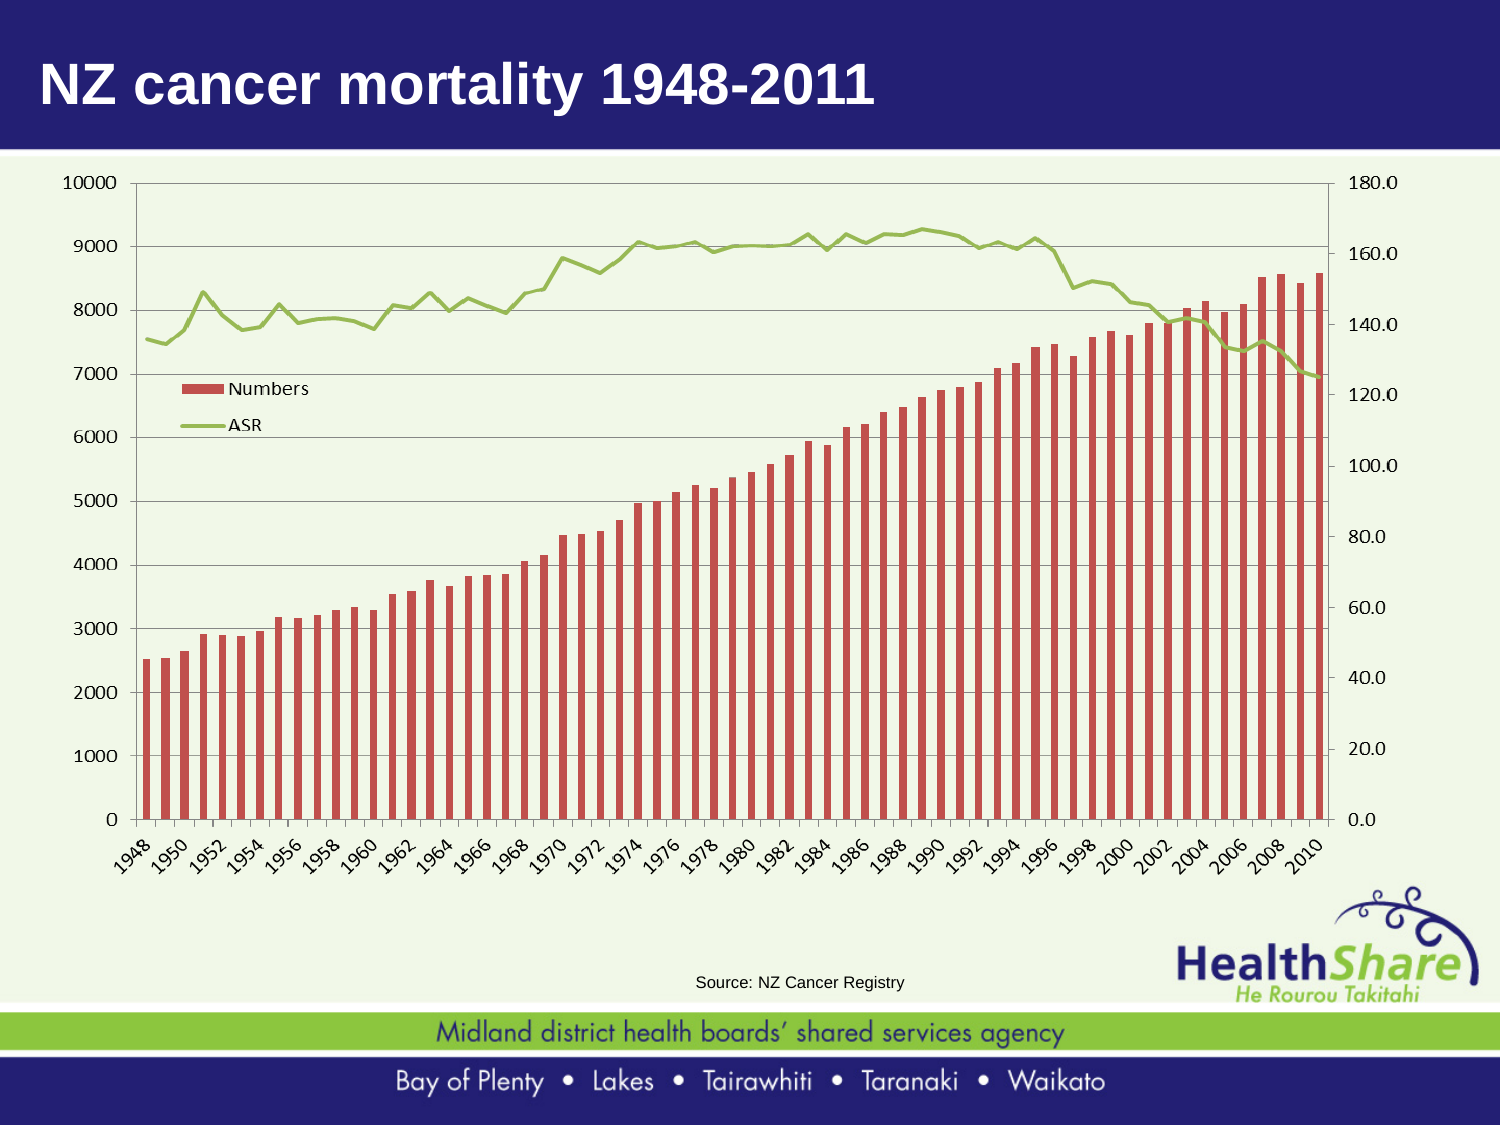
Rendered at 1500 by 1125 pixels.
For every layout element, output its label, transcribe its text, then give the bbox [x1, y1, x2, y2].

footer Source: NZ Cancer Registry [680, 964, 1156, 1009]
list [38, 152, 1463, 895]
title NZ cancer mortality 1948-2011 [24, 24, 1475, 138]
picture [0, 0, 1500, 1125]
